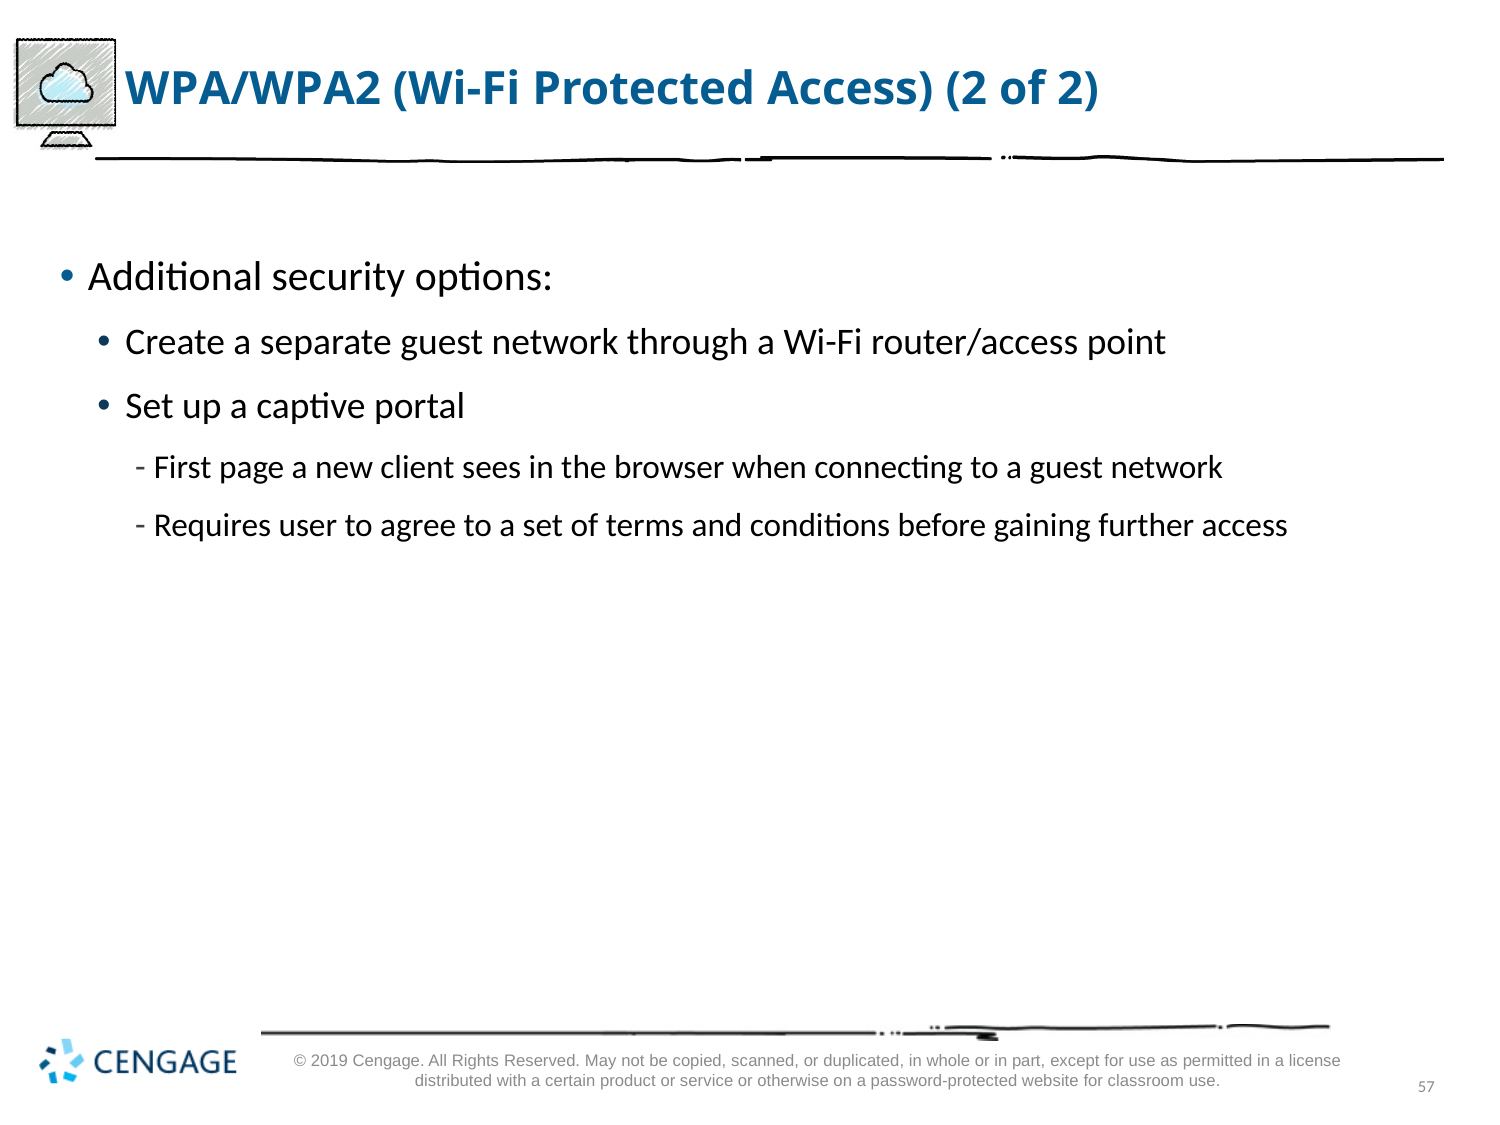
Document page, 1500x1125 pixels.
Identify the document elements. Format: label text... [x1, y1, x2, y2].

title W P A/W P A2 (Wi-Fi Protected Access) (2 of 2) [125, 66, 1442, 116]
footer © 2019 Cengage. All Rights Reserved. May not be copied, scanned, or duplicated, in whole or in part, except for use as permitted in a license distributed with a certain product or service or otherwise on a password-protected website for classroom use. [262, 1050, 1375, 1091]
picture [95, 155, 1444, 163]
list Additional security options: Create a separate guest network through a Wi-Fi router/access point Set up a captive portal First page a new client sees in the browser when connecting to a guest network Requires user to agree to a set of terms and conditions before gaining further access [59, 252, 1441, 548]
picture [19, 1025, 249, 1096]
picture [13, 36, 117, 151]
picture [261, 1024, 1331, 1041]
